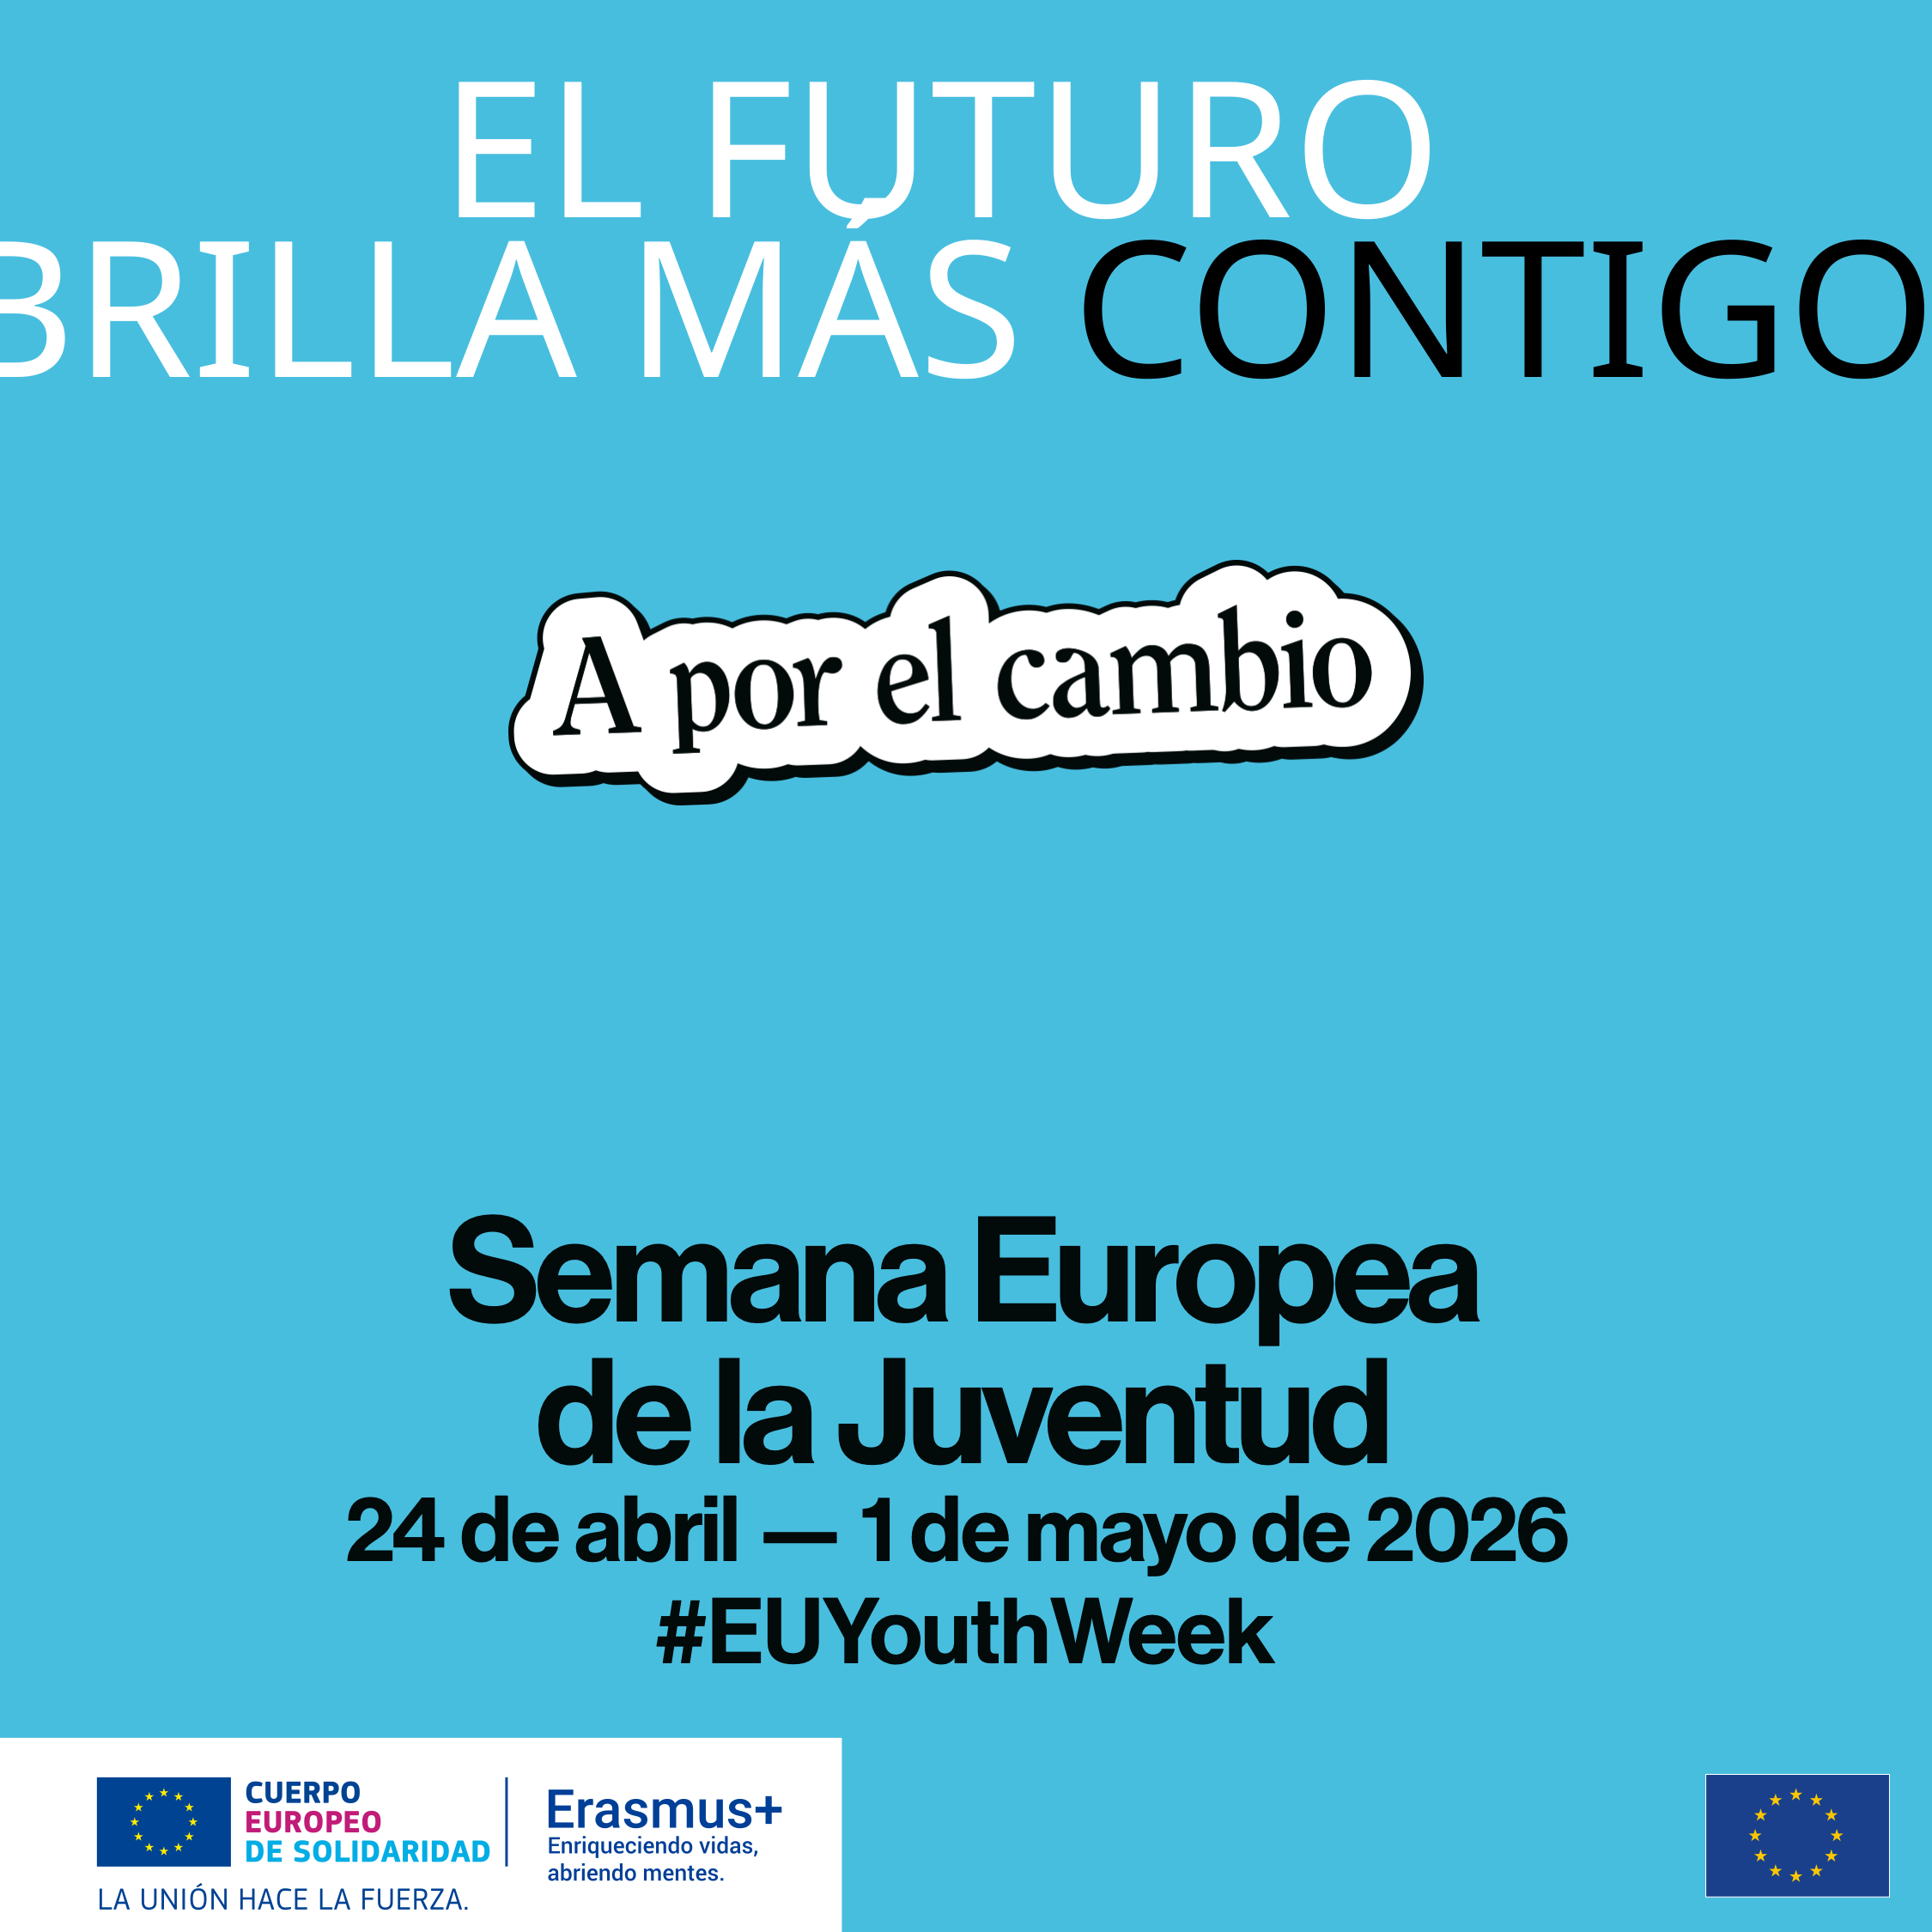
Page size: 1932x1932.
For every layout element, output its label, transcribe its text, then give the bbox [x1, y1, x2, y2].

text_box El futuro brilla más contigo. [0, 86, 1932, 414]
picture [508, 560, 1424, 805]
picture [0, 1195, 1891, 1932]
